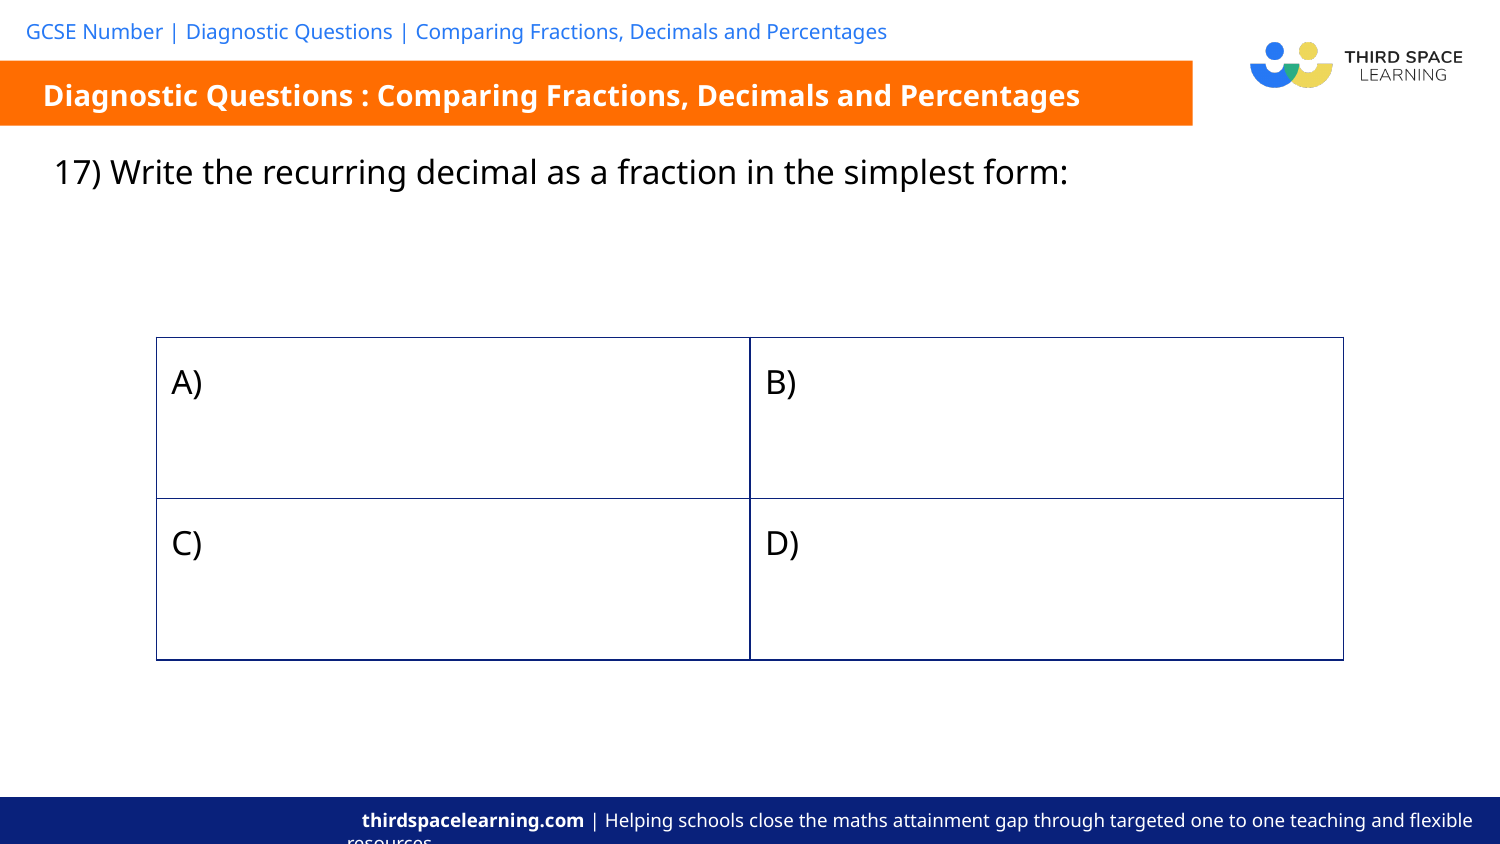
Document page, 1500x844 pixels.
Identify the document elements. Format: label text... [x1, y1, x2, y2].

text_box Diagnostic Questions : Comparing Fractions, Decimals and Percentages [27, 61, 1186, 127]
picture [1250, 33, 1465, 99]
